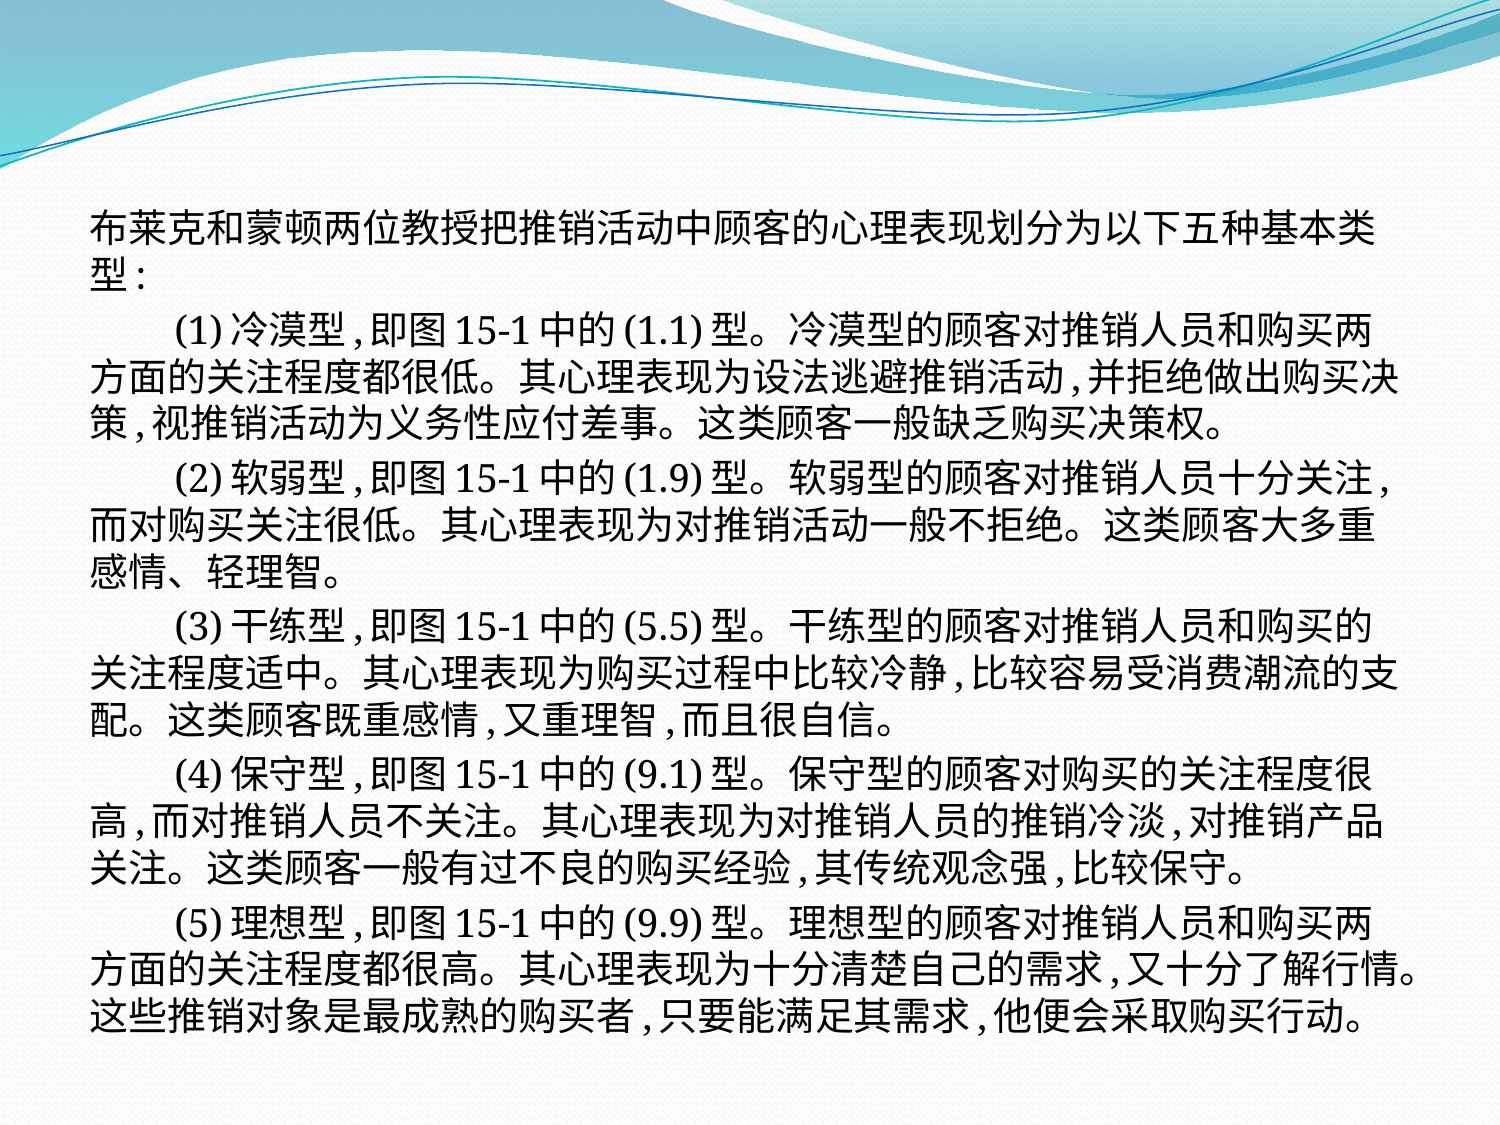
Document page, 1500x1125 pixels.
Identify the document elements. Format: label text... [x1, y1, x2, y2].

list 布莱克和蒙顿两位教授把推销活动中顾客的心理表现划分为以下五种基本类型: (1)冷漠型,即图15-1中的(1.1)型。冷漠型的顾客对推销人员和购买两方面的关注程度都很低。其心理表现为设法逃避推销活动,并拒绝做出购买决策,视推销活动为义务性应付差事。这类顾客一般缺乏购买决策权。 (2)软弱型,即图15-1中的(1.9)型。软弱型的顾客对推销人员十分关注,而对购买关注很低。其心理表现为对推销活动一般不拒绝。这类顾客大多重感情、轻理智。 (3)干练型,即图15-1中的(5.5)型。干练型的顾客对推销人员和购买的关注程度适中。其心理表现为购买过程中比较冷静,比较容易受消费潮流的支配。这类顾客既重感情,又重理智,而且很自信。 (4)保守型,即图15-1中的(9.1)型。保守型的顾客对购买的关注程度很高,而对推销人员不关注。其心理表现为对推销人员的推销冷淡,对推销产品关注。这类顾客一般有过不良的购买经验,其传统观念强,比较保守。 (5)理想型,即图15-1中的(9.9)型。理想型的顾客对推销人员和购买两方面的关注程度都很高。其心理表现为十分清楚自己的需求,又十分了解行情。这些推销对象是最成熟的购买者,只要能满足其需求,他便会采取购买行动。 [75, 196, 1425, 1071]
